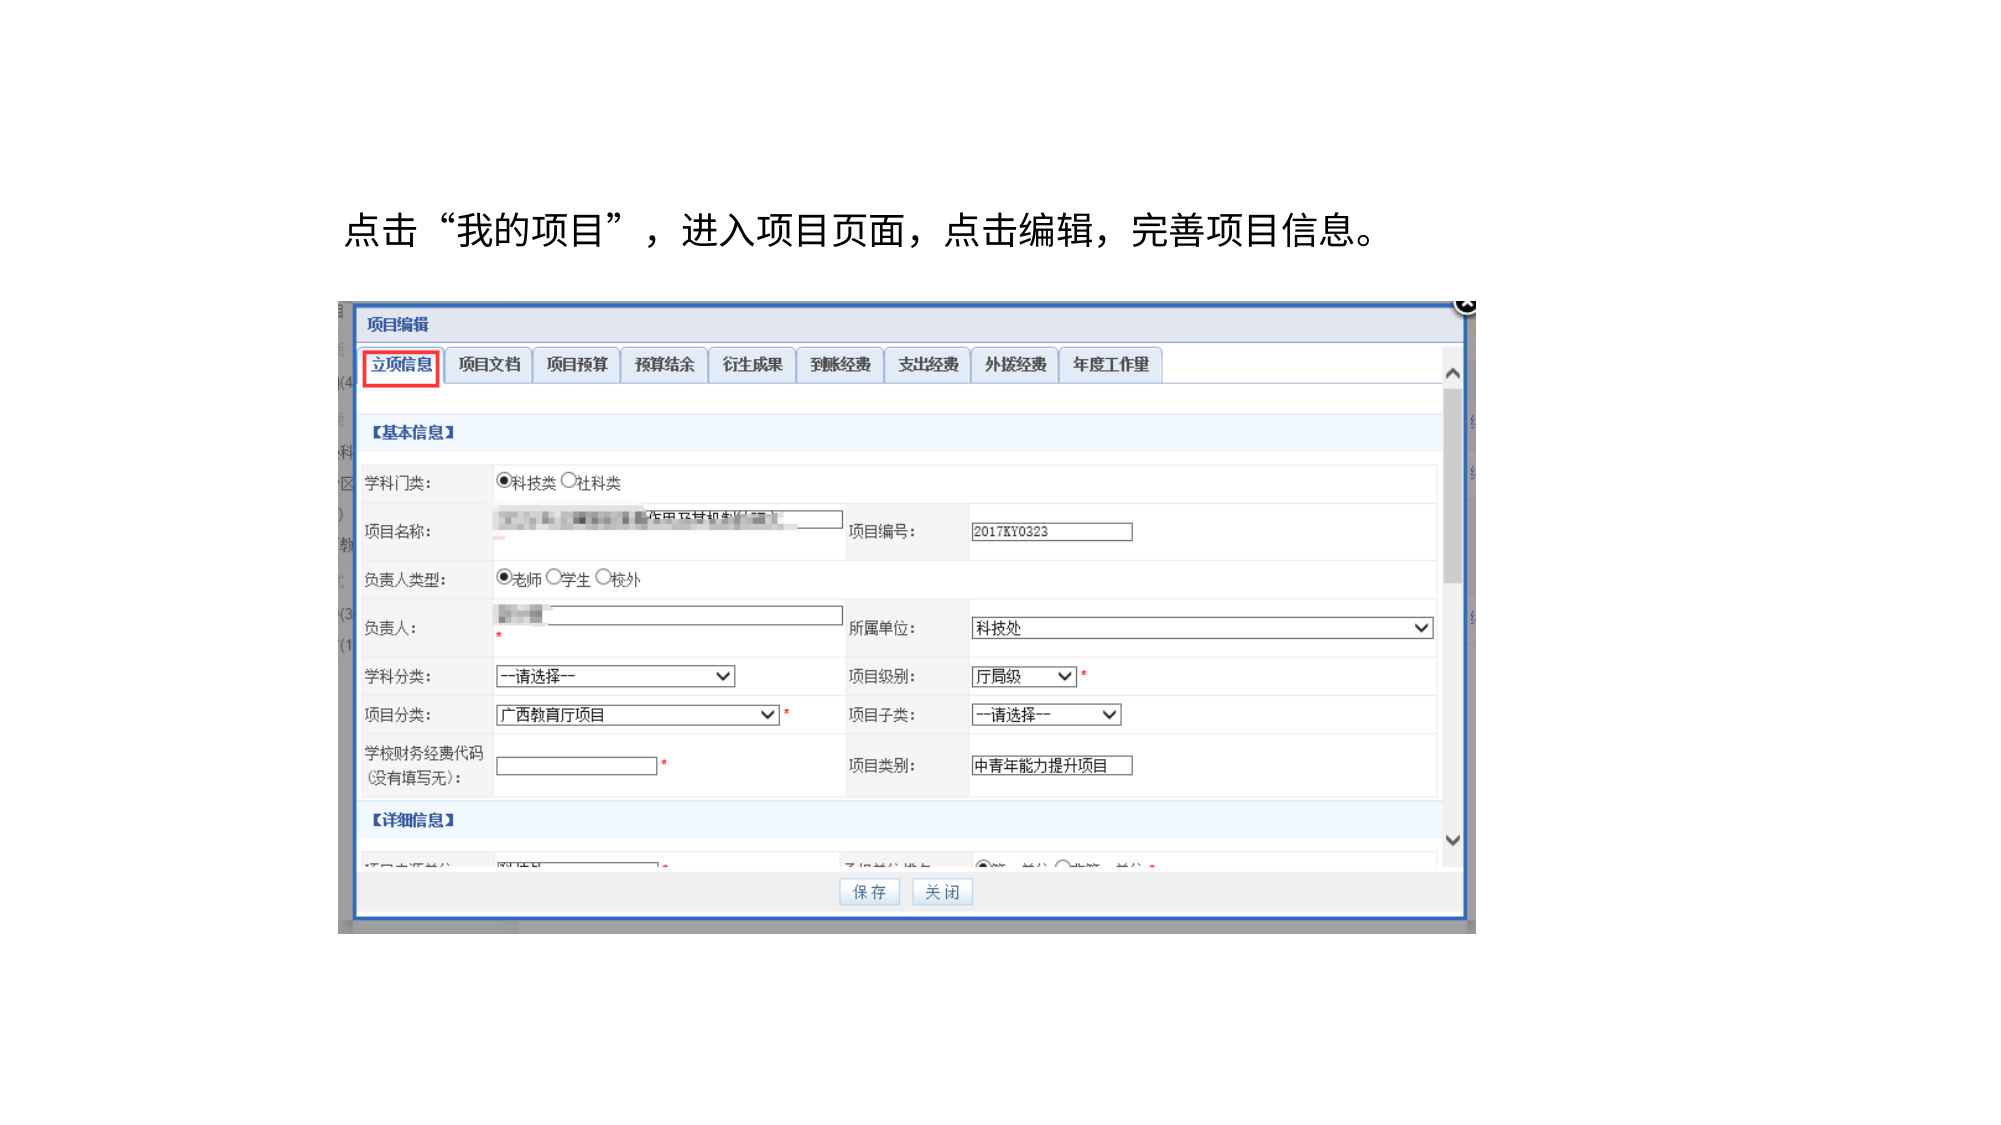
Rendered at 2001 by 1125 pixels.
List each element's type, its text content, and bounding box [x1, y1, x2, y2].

picture [338, 301, 1476, 934]
text_box 点击“我的项目”，进入项目页面，点击编辑，完善项目信息。 [328, 199, 1476, 260]
